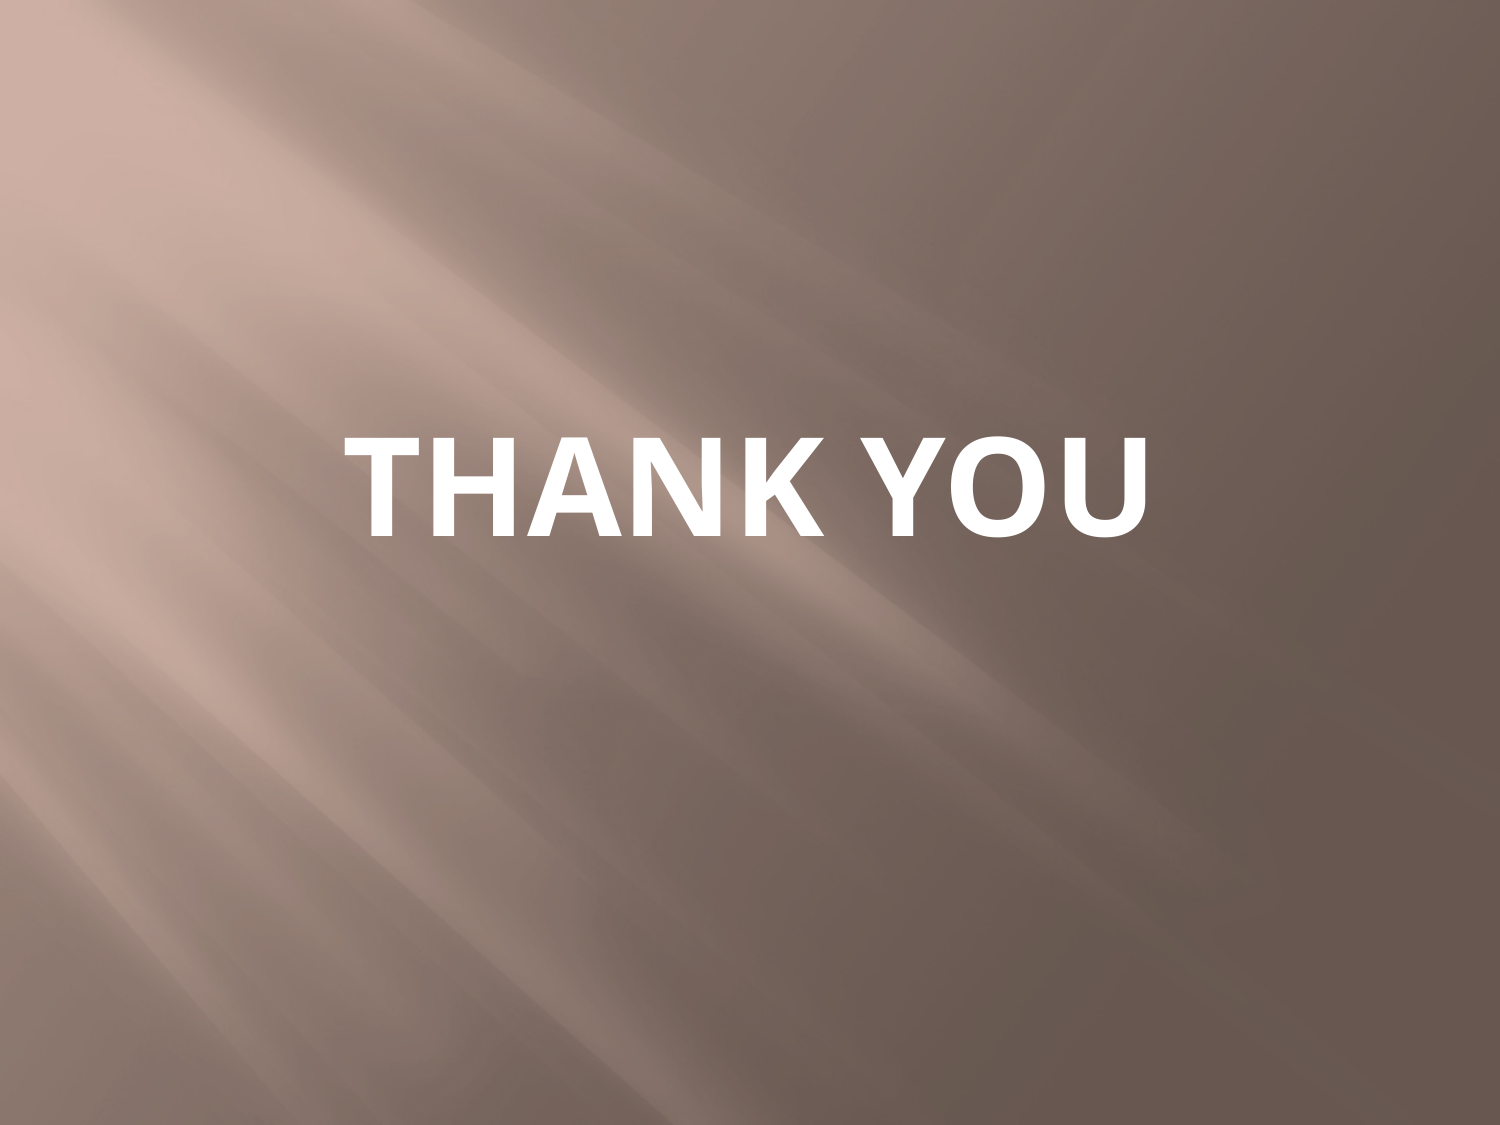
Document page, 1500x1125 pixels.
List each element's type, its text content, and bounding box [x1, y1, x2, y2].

title THANK YOU [75, 387, 1425, 575]
